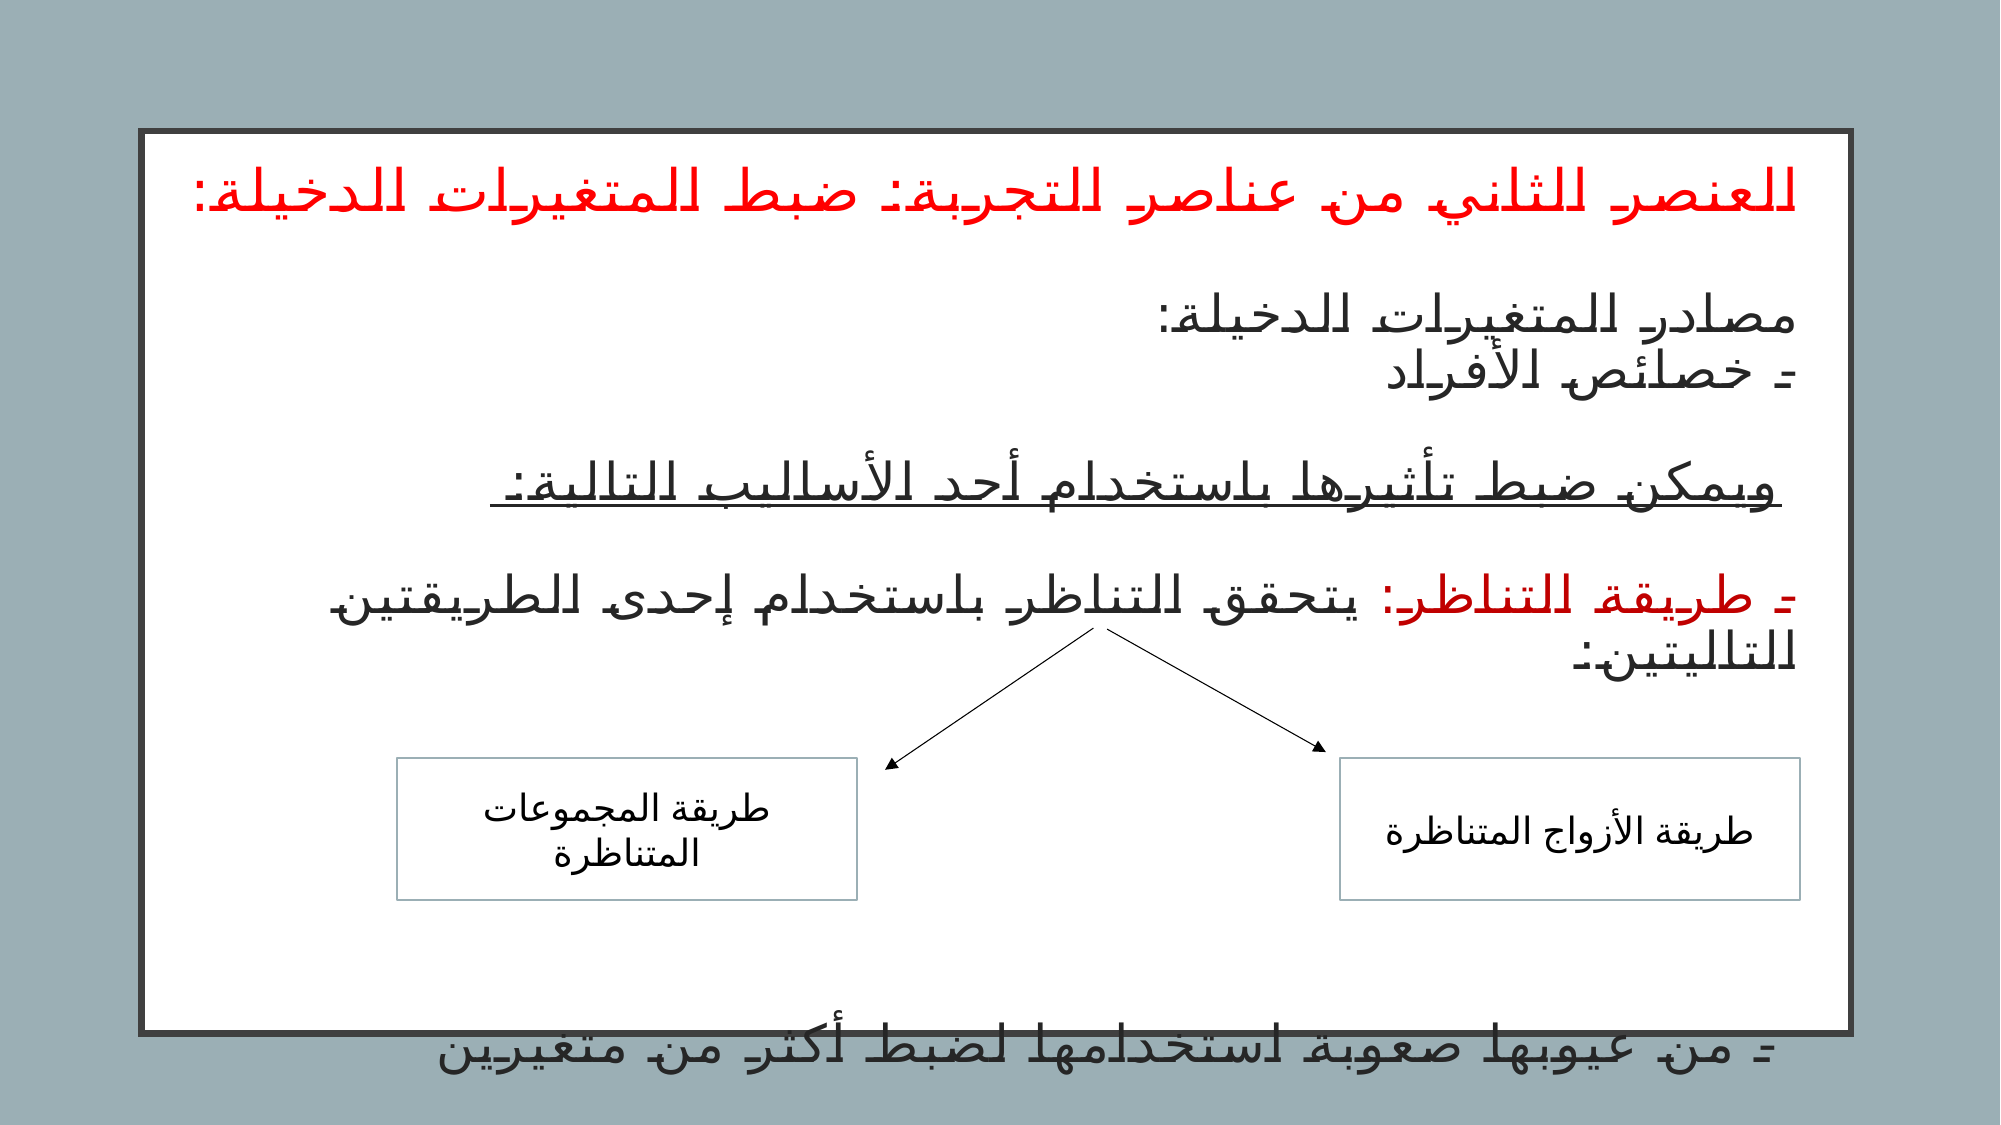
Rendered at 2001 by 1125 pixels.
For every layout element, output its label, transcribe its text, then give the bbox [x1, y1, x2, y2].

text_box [1107, 629, 1326, 753]
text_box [885, 628, 1094, 770]
title العنصر الثاني من عناصر التجربة: ضبط المتغيرات الدخيلة: مصادر المتغيرات الدخيلة: - خصائص الأفراد ويمكن ضبط تأثيرها باستخدام أحد الأساليب التالية: - طريقة التناظر: يتحقق التناظر باستخدام إحدى الطريقتين التاليتين: - من عيوبها صعوبة استخدامها لضبط أكثر من متغيرين [138, 128, 1854, 1037]
text_box طريقة المجموعات المتناظرة [396, 757, 858, 901]
text_box طريقة الأزواج المتناظرة [1339, 757, 1801, 901]
